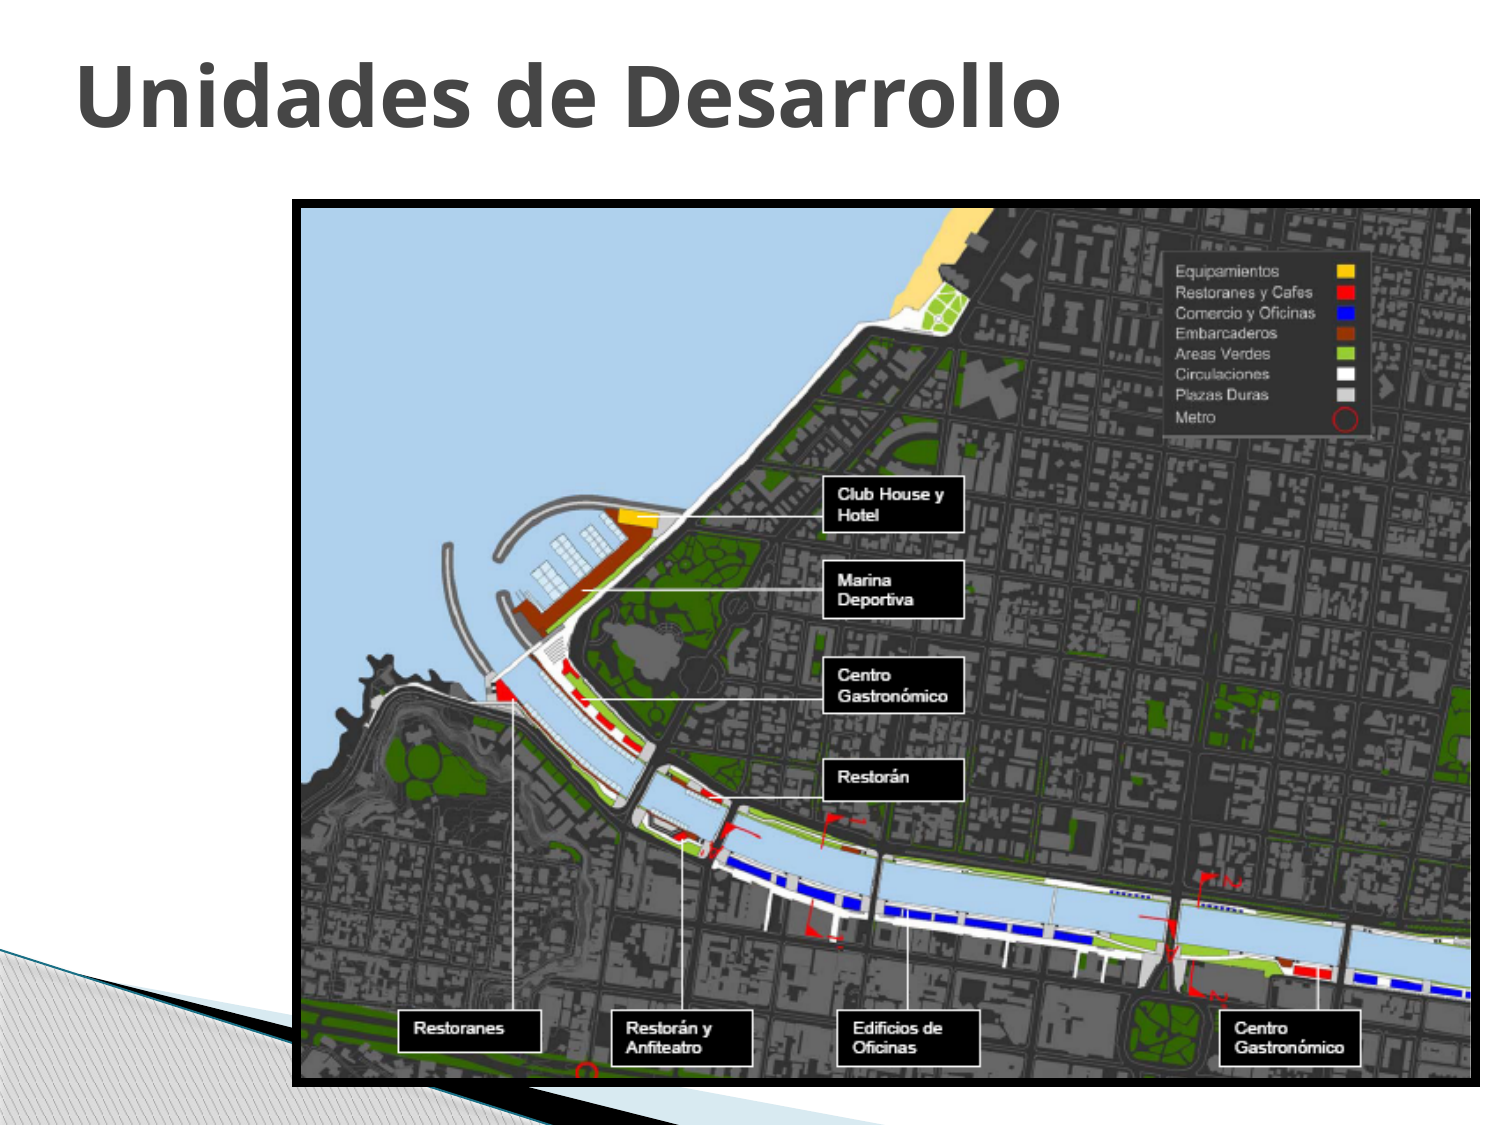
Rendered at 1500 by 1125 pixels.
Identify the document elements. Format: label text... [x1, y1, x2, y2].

text_box Unidades de Desarrollo [58, 0, 1409, 188]
picture [300, 207, 1471, 1078]
